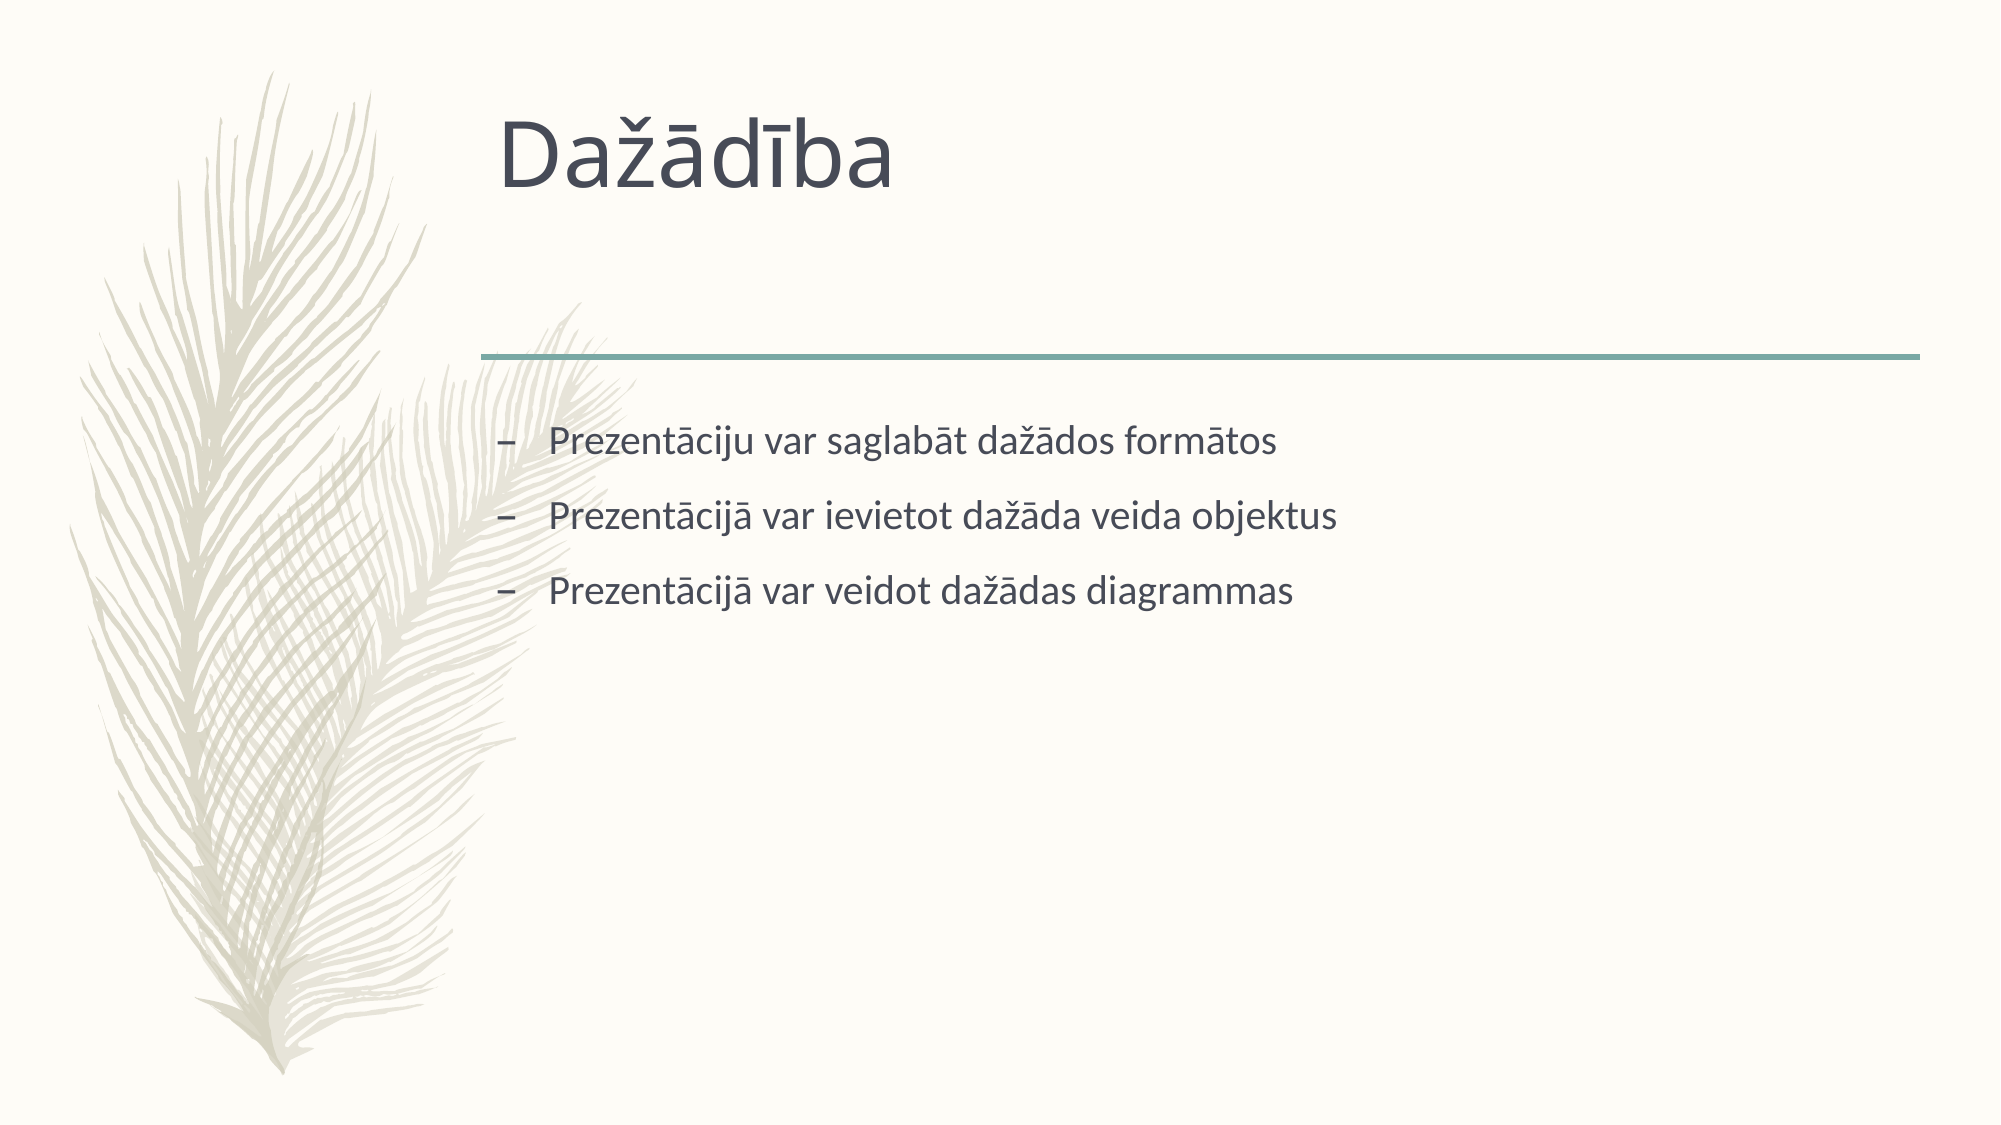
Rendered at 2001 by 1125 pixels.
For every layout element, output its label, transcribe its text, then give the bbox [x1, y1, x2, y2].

title Dažādība [481, 93, 1920, 350]
list Prezentāciju var saglabāt dažādos formātos Prezentācijā var ievietot dažāda veida objektus Prezentācijā var veidot dažādas diagrammas [481, 399, 1920, 999]
